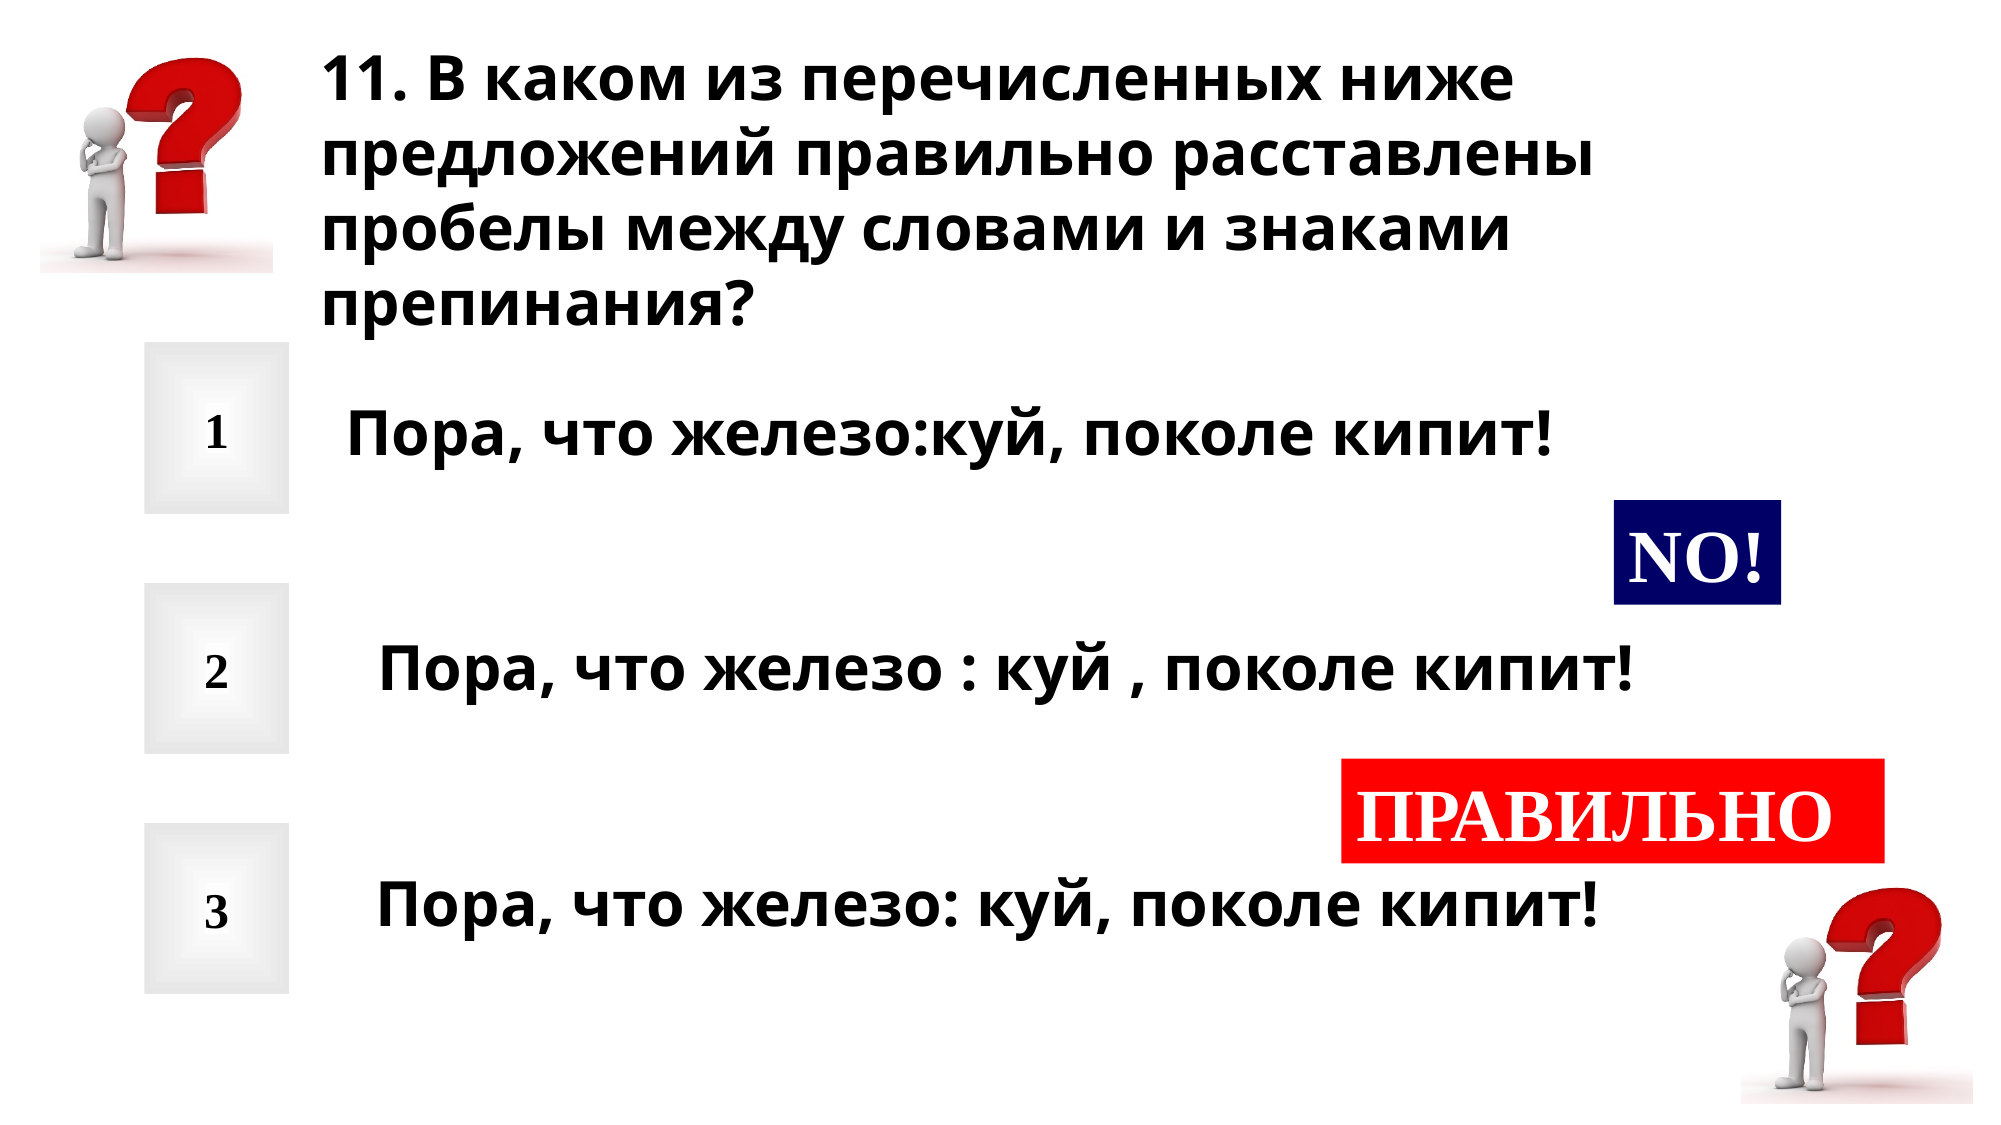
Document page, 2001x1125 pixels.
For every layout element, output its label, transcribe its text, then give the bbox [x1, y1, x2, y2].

text_box 1 [144, 342, 289, 514]
picture [40, 41, 273, 273]
text_box Пора, что железо: куй, поколе кипит! [360, 856, 1617, 947]
picture [1741, 871, 1973, 1104]
text_box 11. В каком из перечисленных ниже предложений правильно расставлены пробелы между словами и знаками препинания? [305, 30, 1843, 346]
text_box NO! [1613, 500, 1782, 605]
text_box 3 [144, 823, 289, 995]
text_box ПРАВИЛЬНО [1341, 758, 1885, 864]
text_box Пора, что железо:куй, поколе кипит! [330, 385, 1570, 475]
text_box Пора, что железо : куй , поколе кипит! [362, 620, 1652, 711]
text_box 2 [144, 583, 289, 755]
